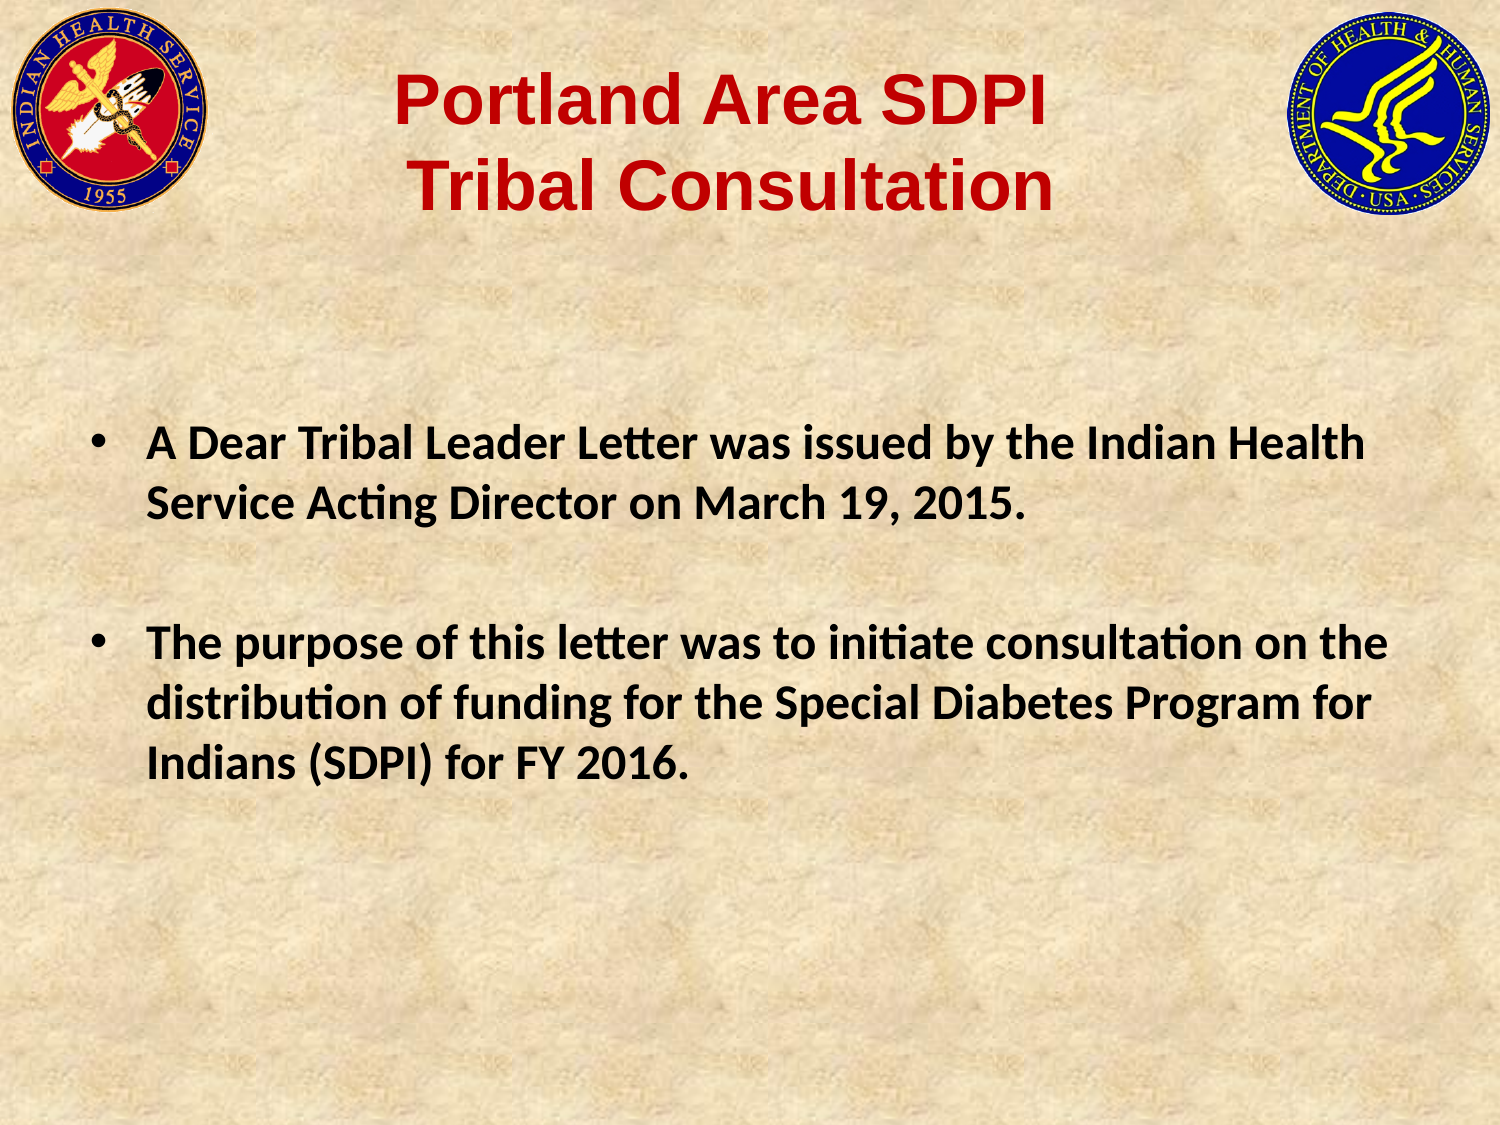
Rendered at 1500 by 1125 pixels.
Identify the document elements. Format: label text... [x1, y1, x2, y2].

picture [0, 0, 1500, 1125]
list A Dear Tribal Leader Letter was issued by the Indian Health Service Acting Director on March 19, 2015. The purpose of this letter was to initiate consultation on the distribution of funding for the Special Diabetes Program for Indians (SDPI) for FY 2016. [75, 262, 1425, 1035]
title Portland Area SDPI Tribal Consultation [254, 45, 1213, 233]
